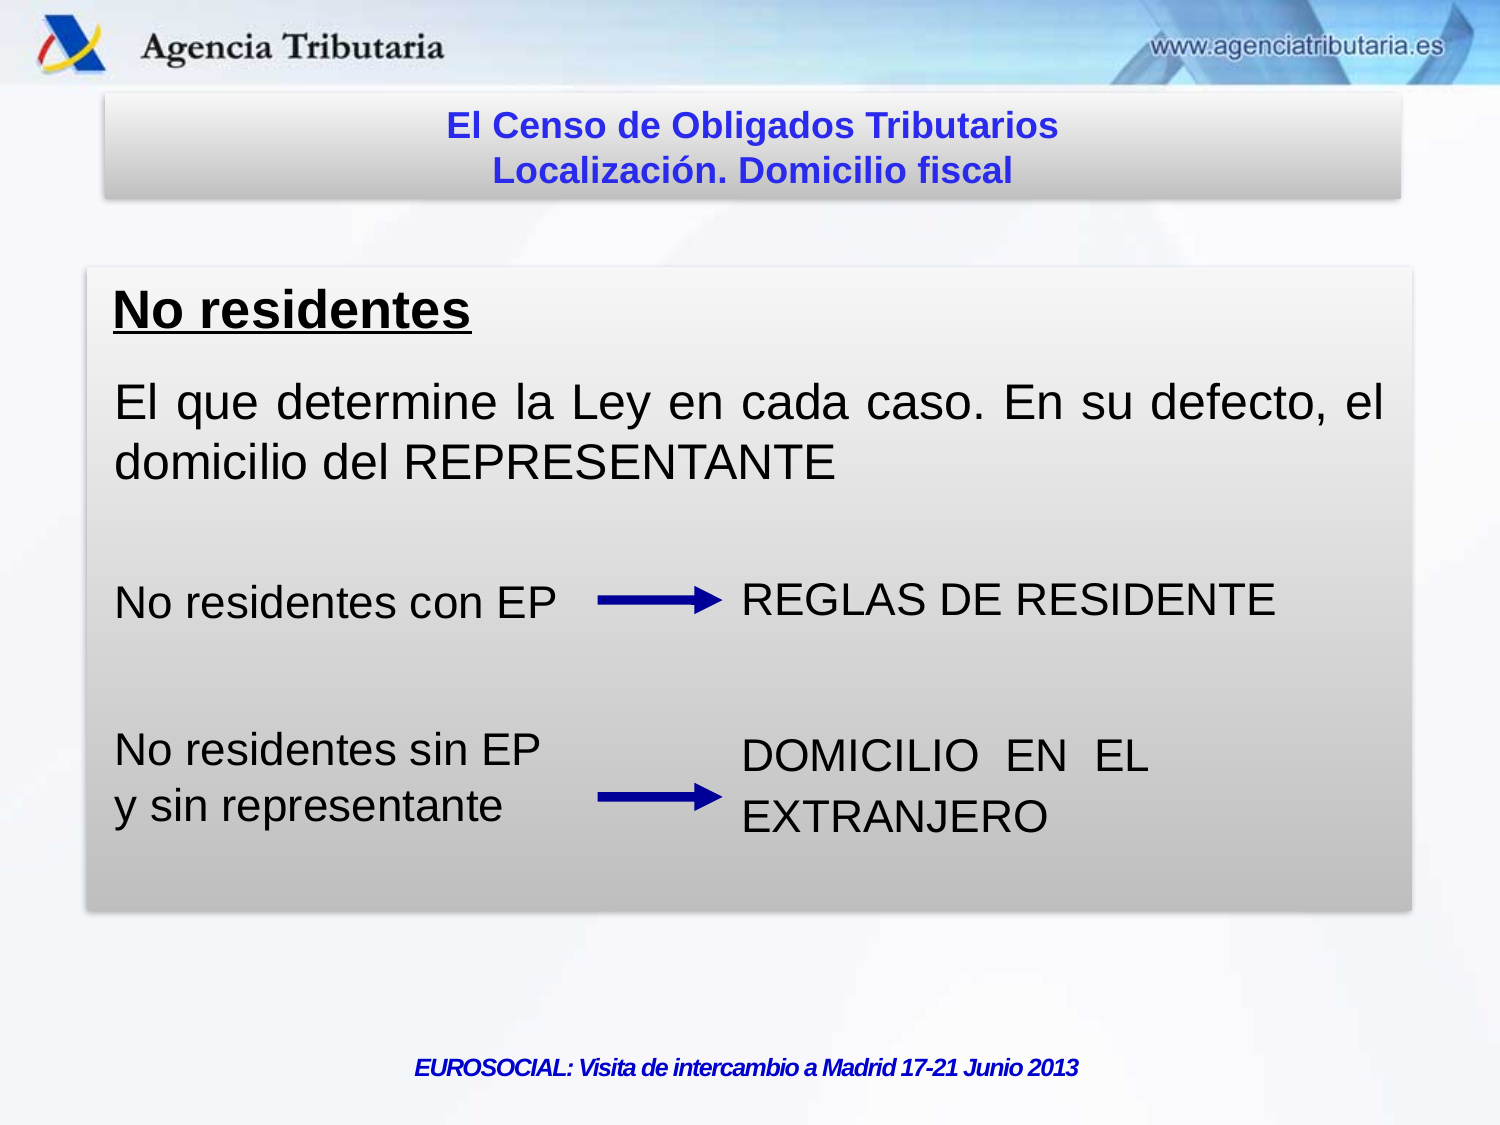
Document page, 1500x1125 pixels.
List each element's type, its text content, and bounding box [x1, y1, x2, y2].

text_box [597, 790, 723, 804]
text_box REGLAS DE RESIDENTE DOMICILIO EN EL EXTRANJERO [726, 562, 1364, 879]
text_box [597, 593, 723, 607]
text_box [87, 267, 1412, 911]
text_box El que determine la Ley en cada caso. En su defecto, el domicilio del REPRESENTANTE [99, 362, 1400, 516]
text_box EUROSOCIAL: Visita de intercambio a Madrid 17-21 Junio 2013 [46, 1044, 1454, 1090]
text_box No residentes [93, 262, 513, 351]
picture [0, 0, 1500, 1125]
text_box El Censo de Obligados Tributarios Localización. Domicilio fiscal [105, 93, 1401, 199]
text_box No residentes con EP No residentes sin EP y sin representante [99, 562, 700, 838]
